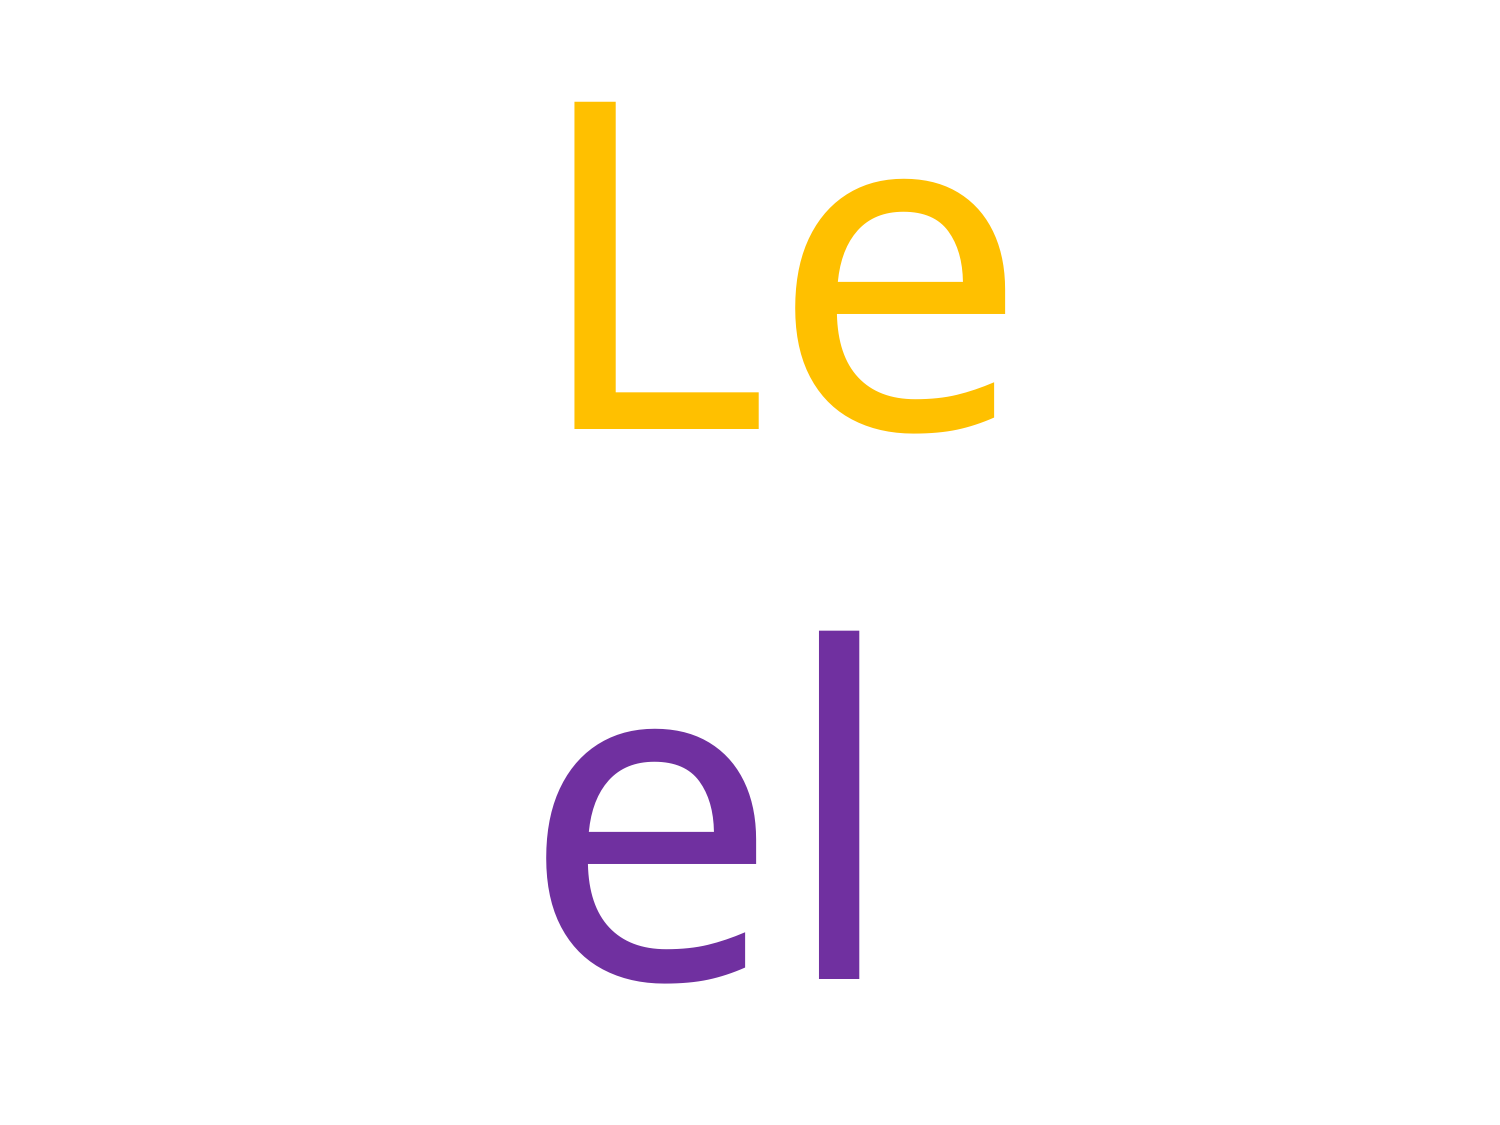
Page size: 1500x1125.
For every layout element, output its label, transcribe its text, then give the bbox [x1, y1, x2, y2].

text_box eLe el [35, 351, 1386, 692]
